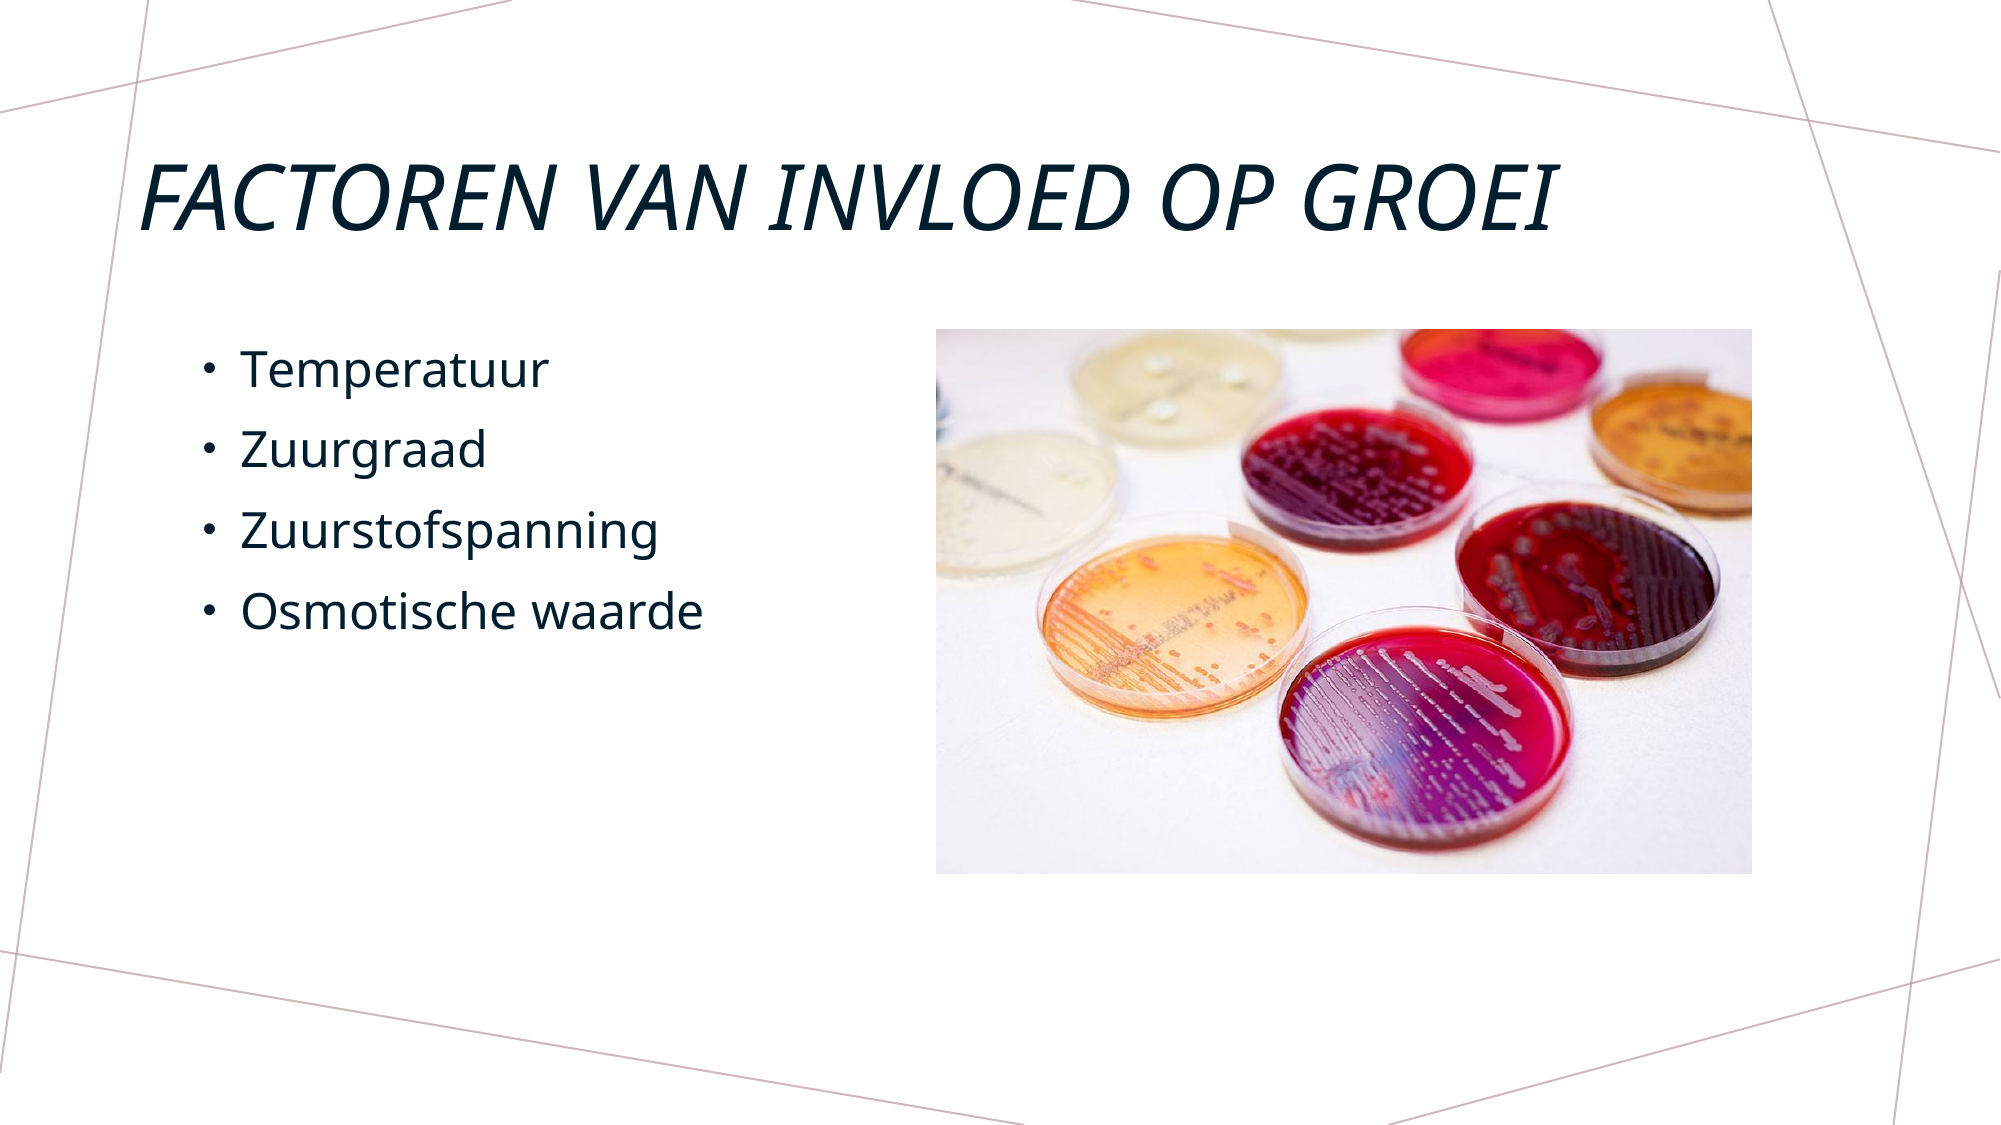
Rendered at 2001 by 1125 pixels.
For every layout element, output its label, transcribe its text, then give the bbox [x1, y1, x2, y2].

list Temperatuur Zuurgraad Zuurstofspanning Osmotische waarde [187, 329, 1813, 990]
title Factoren van invloed op groei [122, 87, 1851, 315]
picture [936, 329, 1752, 874]
